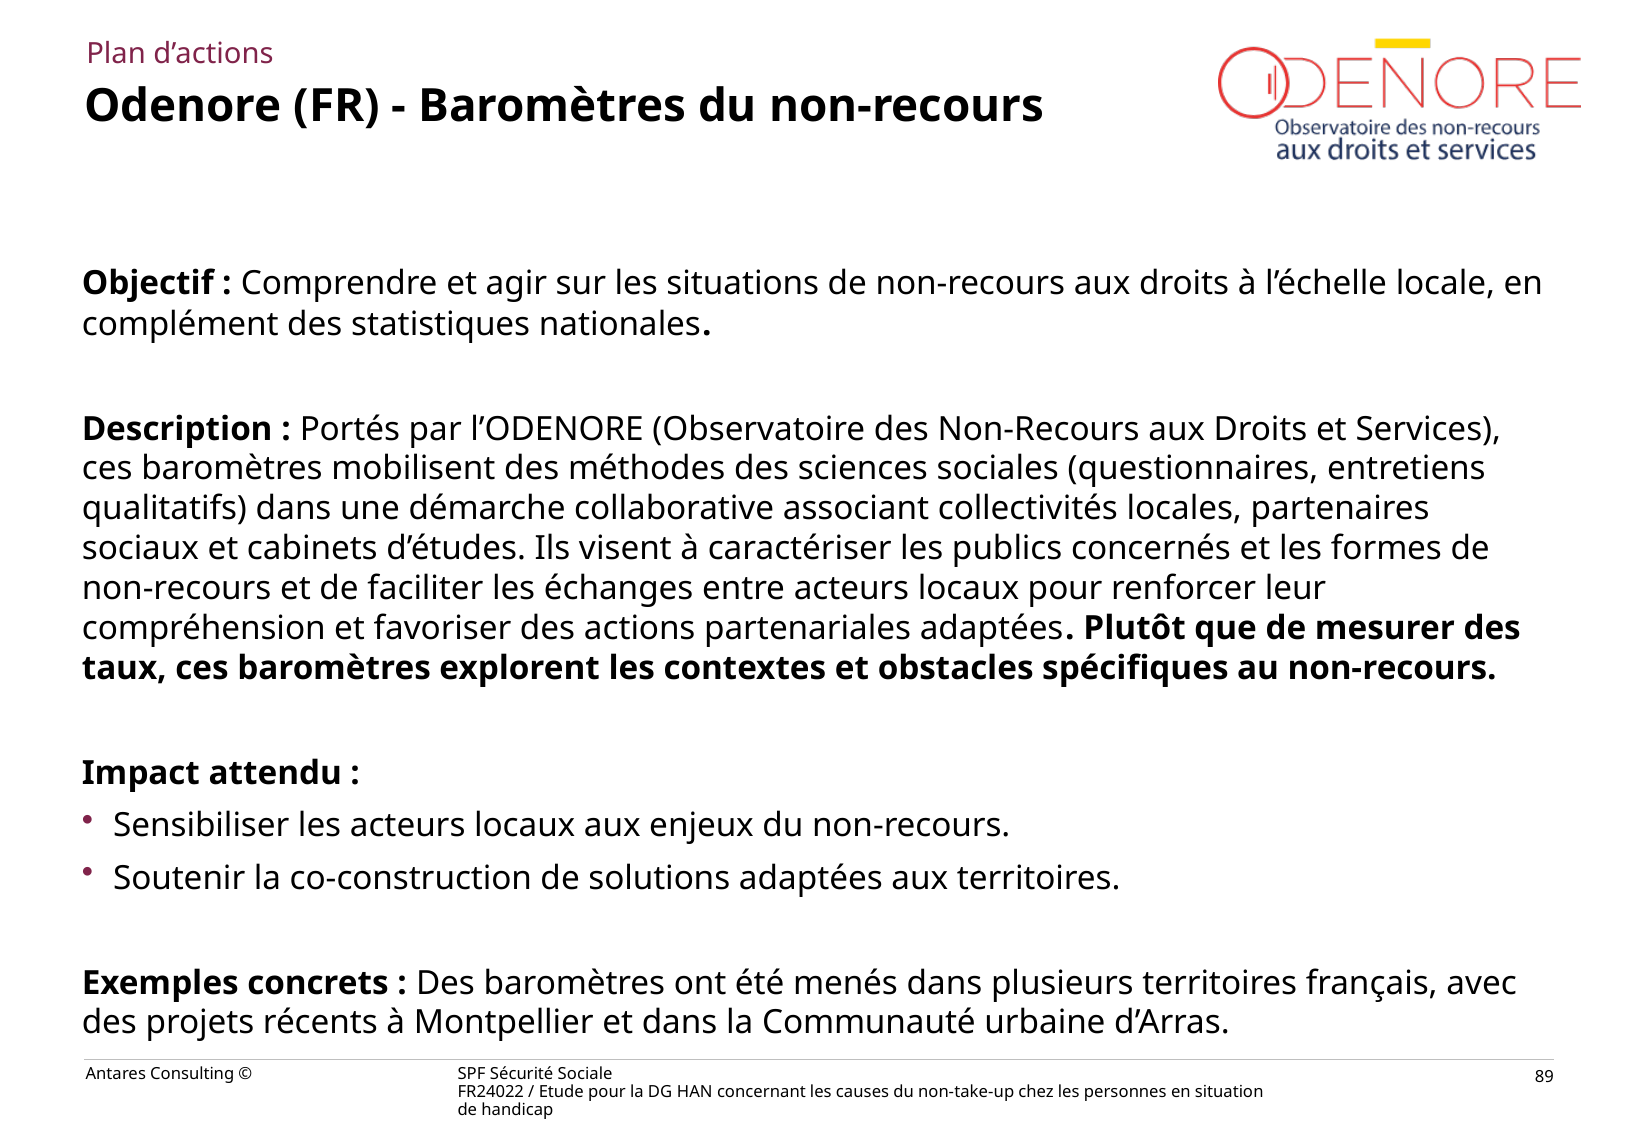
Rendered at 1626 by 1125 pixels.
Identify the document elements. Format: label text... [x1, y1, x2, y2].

title Odenore (FR) - Baromètres du non-recours [84, 82, 1550, 229]
list Objectif : Comprendre et agir sur les situations de non-recours aux droits à l’échelle locale, en complément des statistiques nationales. Description : Portés par l’ODENORE (Observatoire des Non-Recours aux Droits et Services), ces baromètres mobilisent des méthodes des sciences sociales (questionnaires, entretiens qualitatifs) dans une démarche collaborative associant collectivités locales, partenaires sociaux et cabinets d’études. Ils visent à caractériser les publics concernés et les formes de non-recours et de faciliter les échanges entre acteurs locaux pour renforcer leur compréhension et favoriser des actions partenariales adaptées. Plutôt que de mesurer des taux, ces baromètres explorent les contextes et obstacles spécifiques au non-recours. Impact attendu : Sensibiliser les acteurs locaux aux enjeux du non-recours. Soutenir la co-construction de solutions adaptées aux territoires. Exemples concrets : Des baromètres ont été menés dans plusieurs territoires français, avec des projets récents à Montpellier et dans la Communauté urbaine d’Arras. [81, 261, 1553, 1009]
text_box Plan d’actions [86, 38, 1218, 70]
picture [1218, 38, 1581, 178]
